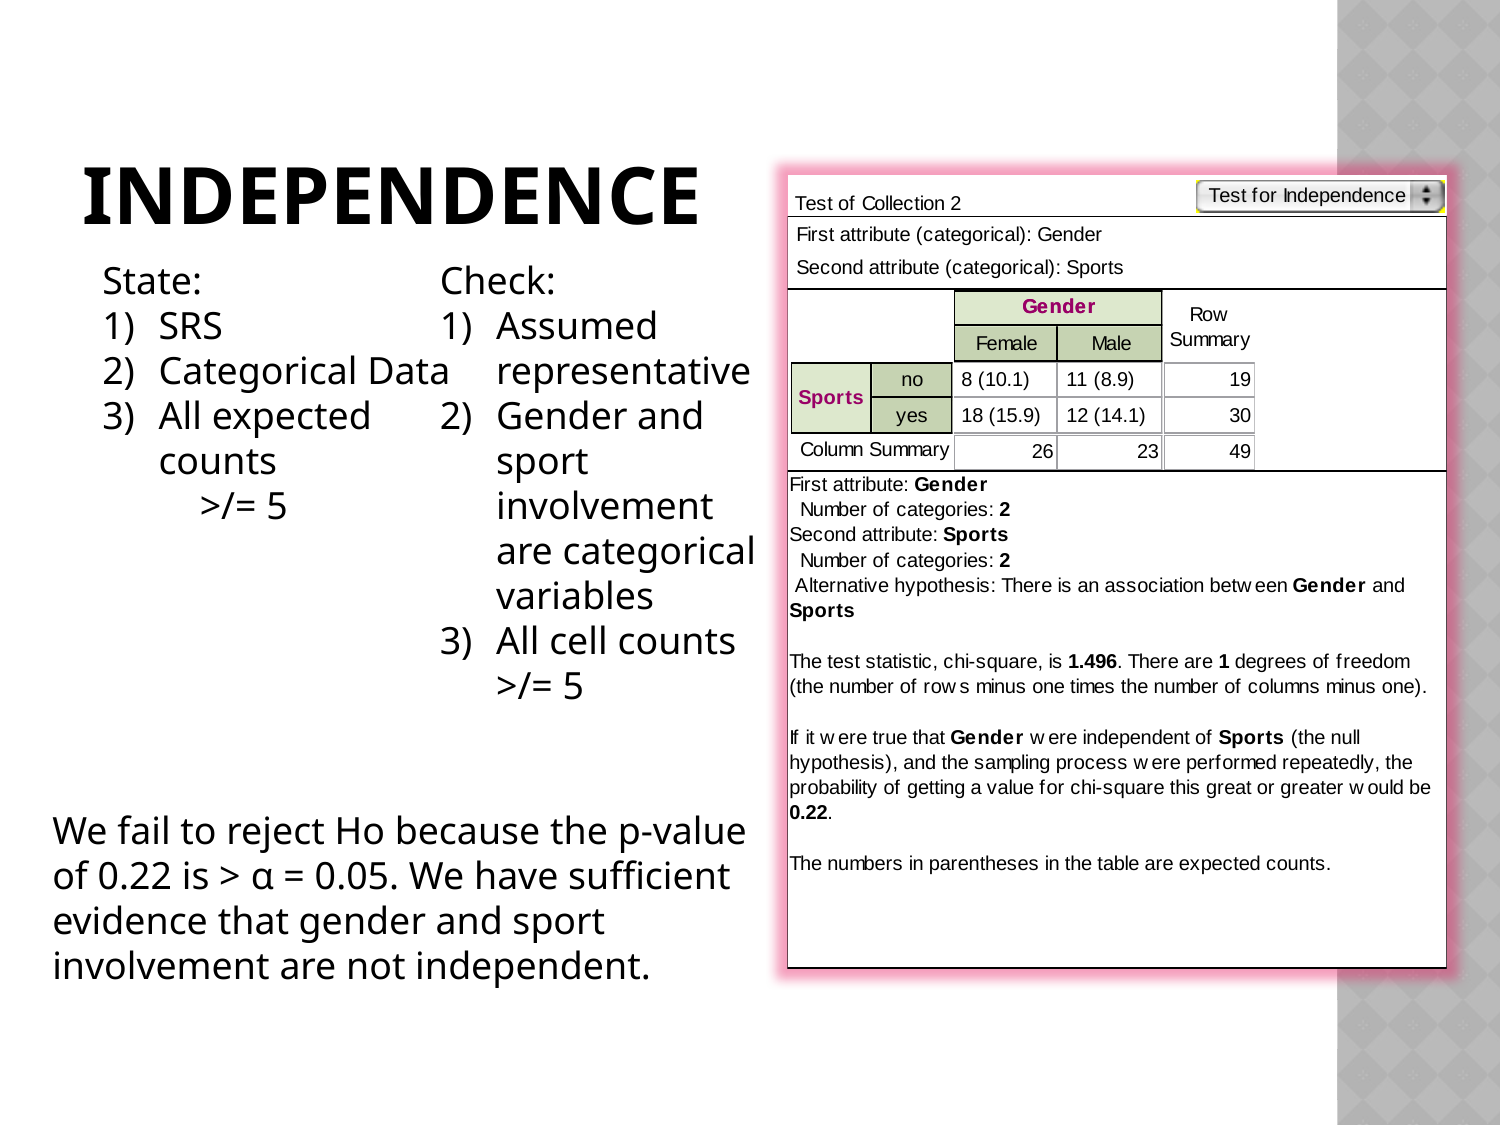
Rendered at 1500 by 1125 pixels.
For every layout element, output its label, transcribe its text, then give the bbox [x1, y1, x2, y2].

text_box We fail to reject Ho because the p-value of 0.22 is > α = 0.05. We have sufficient evidence that gender and sport involvement are not independent. [37, 799, 763, 1040]
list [787, 174, 1449, 971]
text_box Check: Assumed representative Gender and sport involvement are categorical variables All cell counts >/= 5 [425, 249, 775, 760]
title Independence [75, 52, 1263, 240]
text_box State: SRS Categorical Data All expected counts >/= 5 [87, 249, 425, 535]
